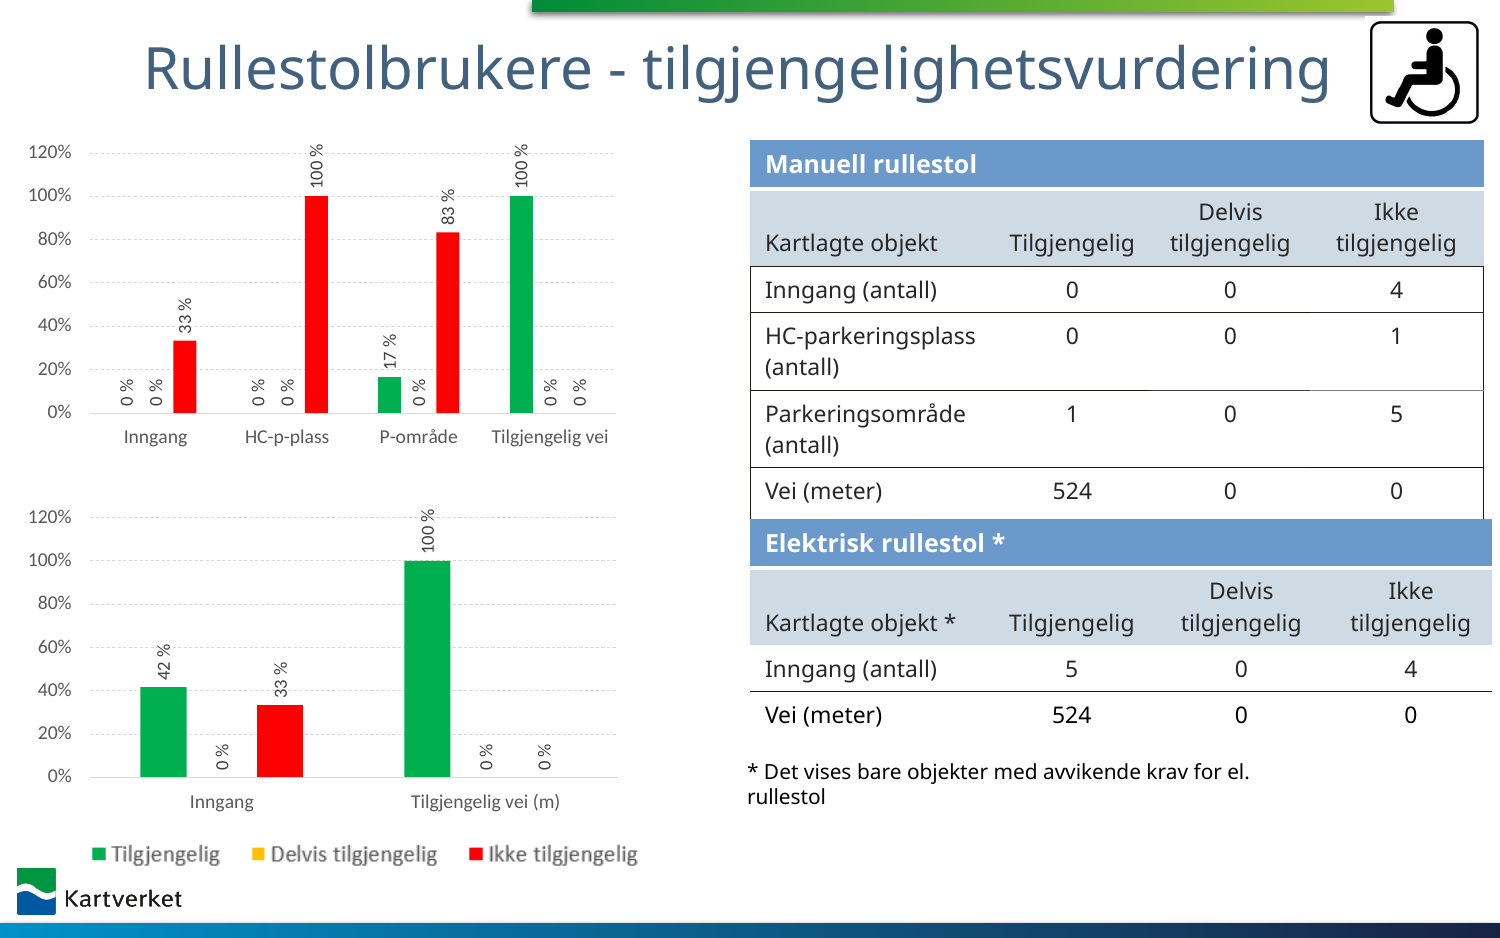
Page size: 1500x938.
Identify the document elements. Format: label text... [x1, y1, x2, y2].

table_cell 5 [991, 645, 1153, 691]
table_cell 0 [1151, 391, 1310, 467]
table_cell Inngang (antall) [750, 645, 991, 691]
picture [20, 499, 630, 822]
table_cell Delvis tilgjengelig [1151, 191, 1310, 266]
table_cell Parkeringsområde (antall) [751, 391, 994, 467]
table_cell Kartlagte objekt * [750, 570, 991, 645]
text_box Rullestolbrukere - tilgjengelighetsvurdering [39, 12, 1348, 109]
table_cell Delvis tilgjengelig [1153, 570, 1330, 645]
table_cell Vei (meter) [751, 468, 994, 519]
table_cell Vei (meter) [750, 692, 991, 738]
table_cell 4 [1330, 645, 1492, 691]
text_box * Det vises bare objekter med avvikende krav for el. rullestol [732, 751, 1317, 816]
picture [86, 838, 643, 870]
table_cell 0 [994, 313, 1151, 390]
table_cell 0 [1151, 267, 1310, 312]
table_cell Kartlagte objekt [750, 191, 994, 266]
table_cell 0 [1153, 645, 1330, 691]
table_cell 0 [994, 267, 1151, 312]
table_header Manuell rullestol [750, 140, 1484, 187]
table_cell Tilgjengelig [991, 570, 1153, 645]
table_cell 5 [1310, 391, 1483, 467]
table_cell Ikke tilgjengelig [1310, 191, 1484, 266]
table_cell 1 [994, 391, 1151, 467]
picture [1365, 16, 1484, 129]
table_cell Inngang (antall) [751, 267, 994, 312]
table_cell 0 [1330, 692, 1492, 738]
table_cell Tilgjengelig [994, 191, 1151, 266]
table_cell 0 [1153, 692, 1330, 738]
table_cell 0 [1151, 468, 1310, 519]
table_cell 0 [1151, 313, 1310, 390]
table_cell 0 [1310, 468, 1483, 519]
table_cell 524 [991, 692, 1153, 738]
picture [20, 135, 629, 457]
table_cell 524 [994, 468, 1151, 519]
table_cell HC-parkeringsplass (antall) [751, 313, 994, 390]
table_cell 1 [1310, 313, 1483, 390]
table_cell Ikke tilgjengelig [1330, 570, 1492, 645]
table_cell 4 [1310, 267, 1483, 312]
table_header Elektrisk rullestol * [750, 519, 1492, 566]
